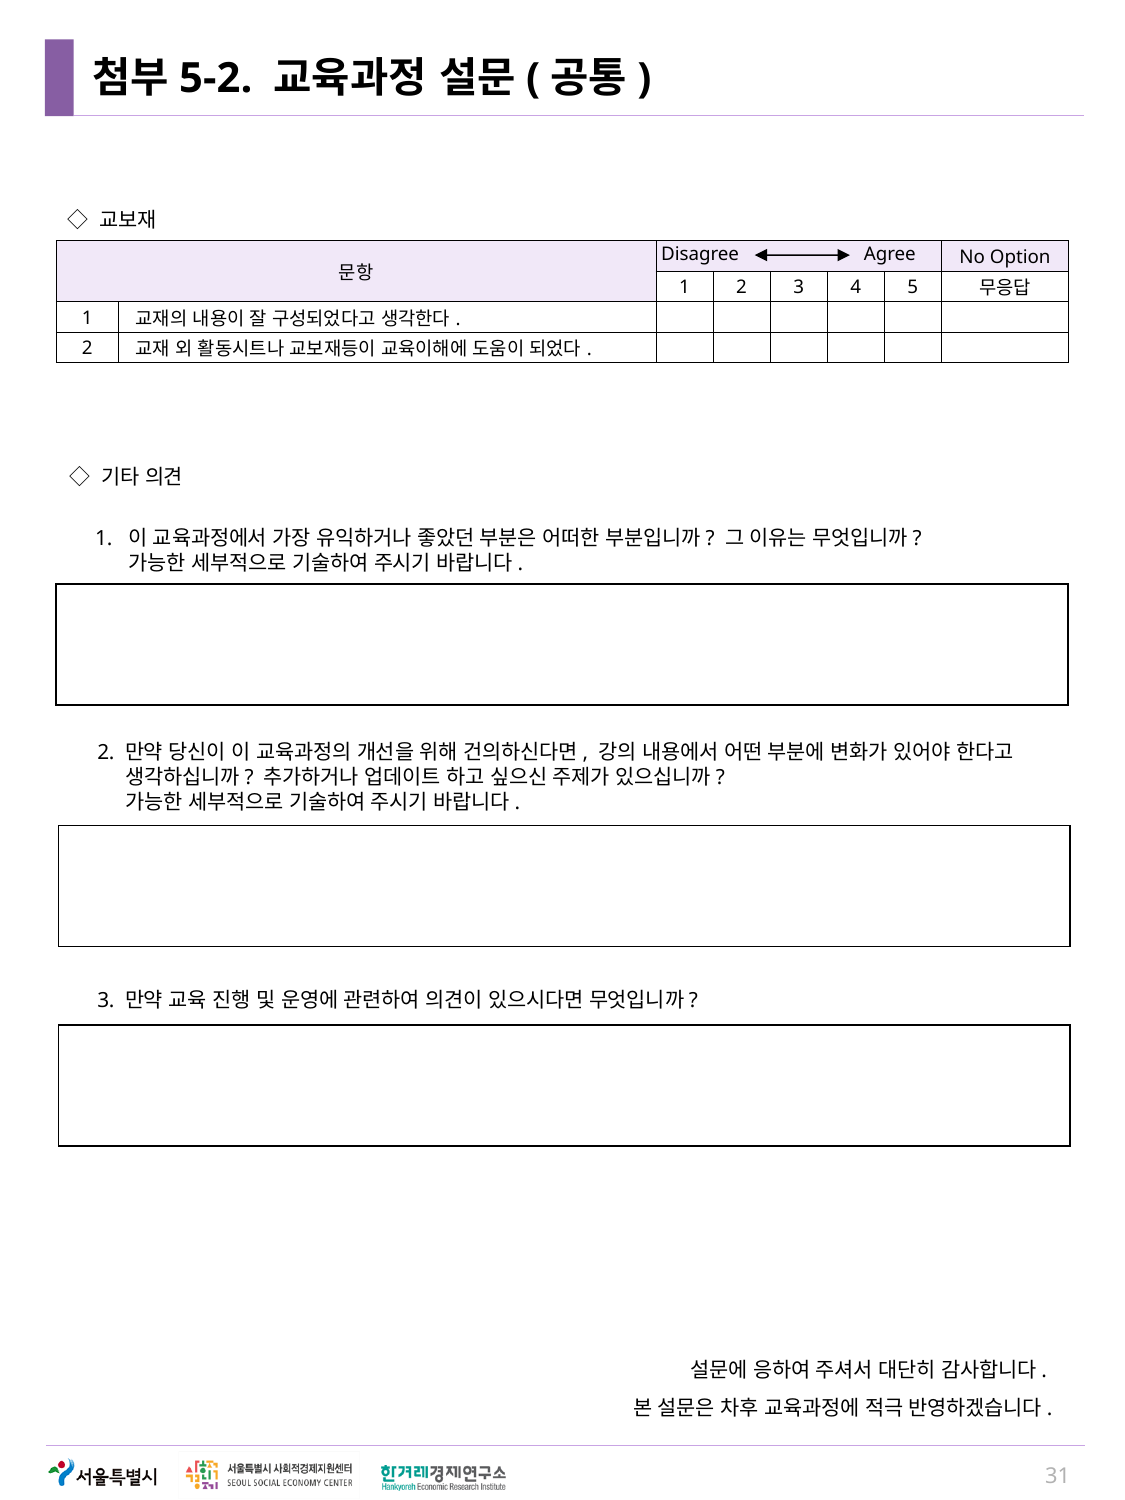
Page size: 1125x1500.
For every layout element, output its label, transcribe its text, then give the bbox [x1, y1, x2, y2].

table_cell [771, 302, 827, 332]
picture [178, 1451, 360, 1499]
table_cell 3 [771, 272, 827, 301]
table_header 문항 [57, 241, 656, 301]
table_cell 5 [885, 272, 941, 301]
text_box 2. 만약 당신이 이 교육과정의 개선을 위해 건의하신다면, 강의 내용에서 어떤 부분에 변화가 있어야 한다고 생각하십니까? 추가하거나 업데이트 하고 싶으신 주제가 있으십니까? 가능한 세부적으로 기술하여 주시기 바랍니다. [77, 731, 1095, 822]
text_box 1. 이 교육과정에서 가장 유익하거나 좋았던 부분은 어떠한 부분입니까? 그 이유는 무엇입니까? 가능한 세부적으로 기술하여 주시기 바랍니다. [74, 517, 1093, 582]
picture [381, 1465, 506, 1491]
table_cell 4 [828, 272, 884, 301]
table_cell [942, 333, 1068, 362]
table_cell [828, 333, 884, 362]
table_cell 교재의 내용이 잘 구성되었다고 생각한다. [119, 302, 656, 332]
text_box [58, 825, 1070, 947]
text_box [56, 583, 1068, 705]
text_box 설문에 응하여 주셔서 대단히 감사합니다. 본 설문은 차후 교육과정에 적극 반영하겠습니다. [513, 1337, 1067, 1427]
table_cell 1 [57, 302, 118, 332]
text_box [58, 1024, 1070, 1146]
table_cell 1 [657, 272, 713, 301]
text_box ◇ 기타 의견 [50, 456, 1069, 497]
table_cell [828, 302, 884, 332]
table_cell 교재 외 활동시트나 교보재등이 교육이해에 도움이 되었다. [119, 333, 656, 362]
table_cell [657, 302, 713, 332]
table_header Disagree Agree [657, 241, 941, 271]
text_box [754, 248, 850, 262]
table_cell [771, 333, 827, 362]
table_cell 2 [714, 272, 770, 301]
table_cell [714, 333, 770, 362]
title 첨부5-2. 교육과정 설문(공통) [77, 49, 1034, 110]
table_cell [885, 302, 941, 332]
slide_number 31 [832, 1436, 1086, 1500]
table_cell [885, 333, 941, 362]
text_box ◇ 교보재 [48, 199, 1067, 240]
table_cell 무응답 [942, 272, 1068, 301]
text_box 3. 만약 교육 진행 및 운영에 관련하여 의견이 있으시다면 무엇입니까? [77, 979, 1095, 1019]
table_cell [942, 302, 1068, 332]
table_cell 2 [57, 333, 118, 362]
table_cell [657, 333, 713, 362]
table_cell [714, 302, 770, 332]
table_header No Option [942, 241, 1068, 271]
picture [48, 1457, 157, 1486]
